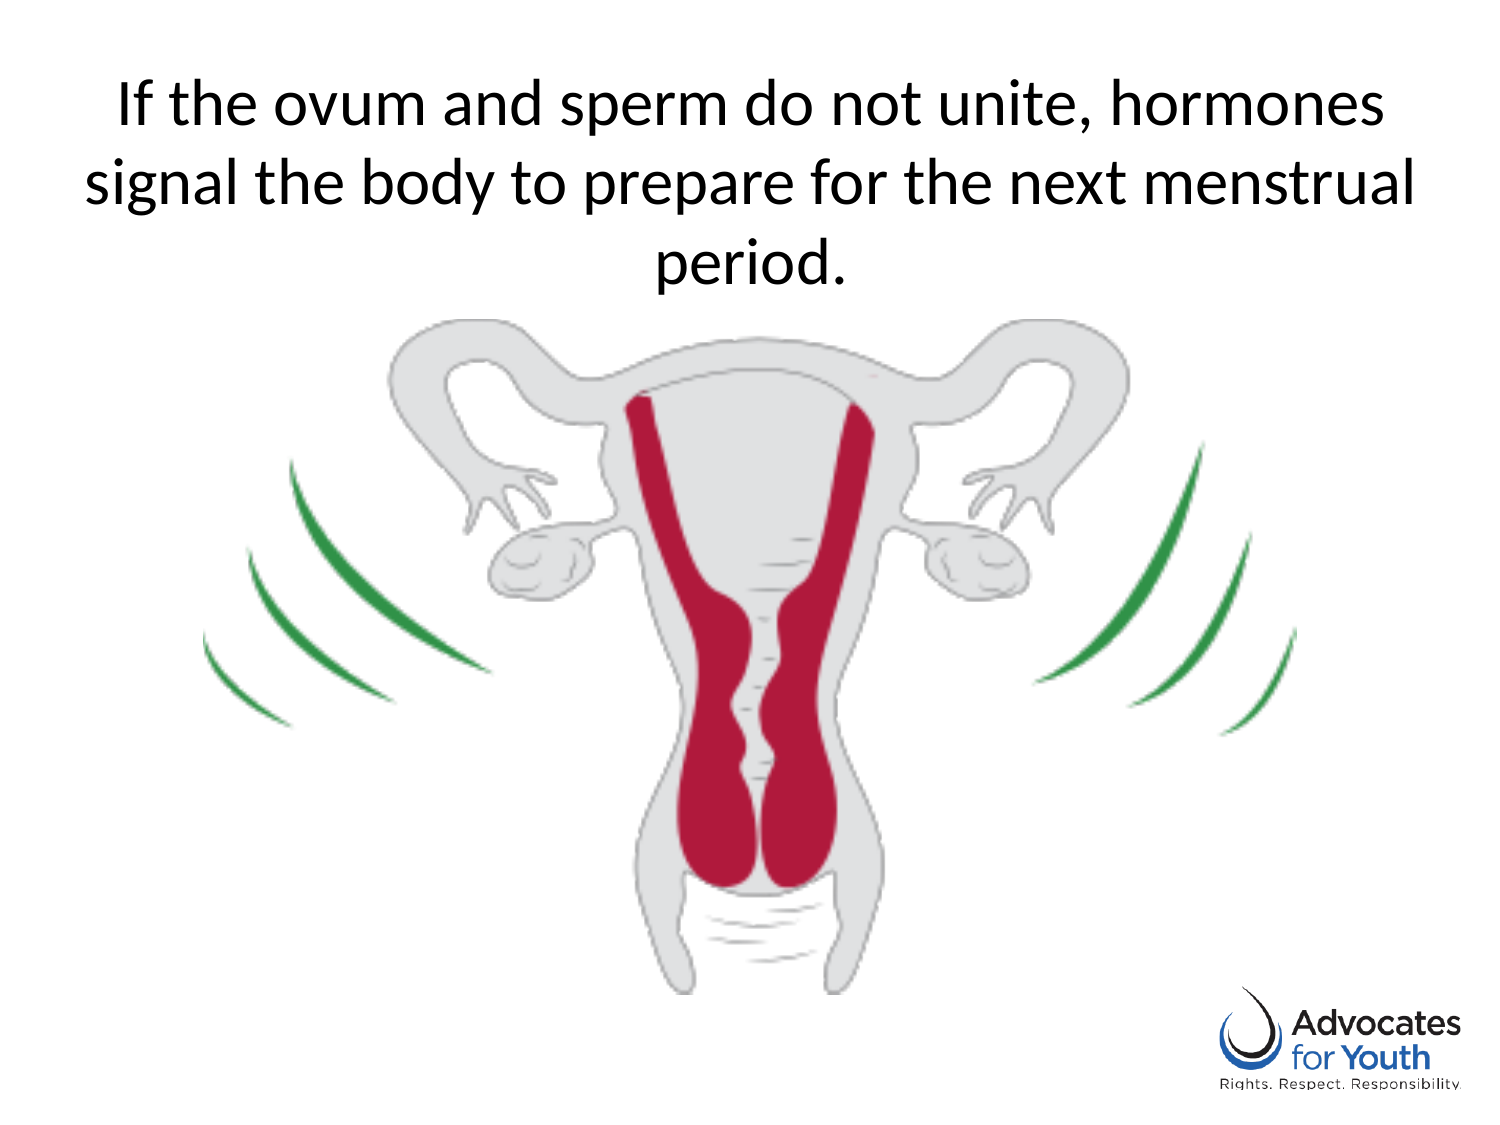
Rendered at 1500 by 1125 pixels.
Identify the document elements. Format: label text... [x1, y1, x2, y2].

picture [203, 319, 1461, 1090]
title If the ovum and sperm do not unite, hormones signal the body to prepare for the next menstrual period. [42, 45, 1461, 312]
